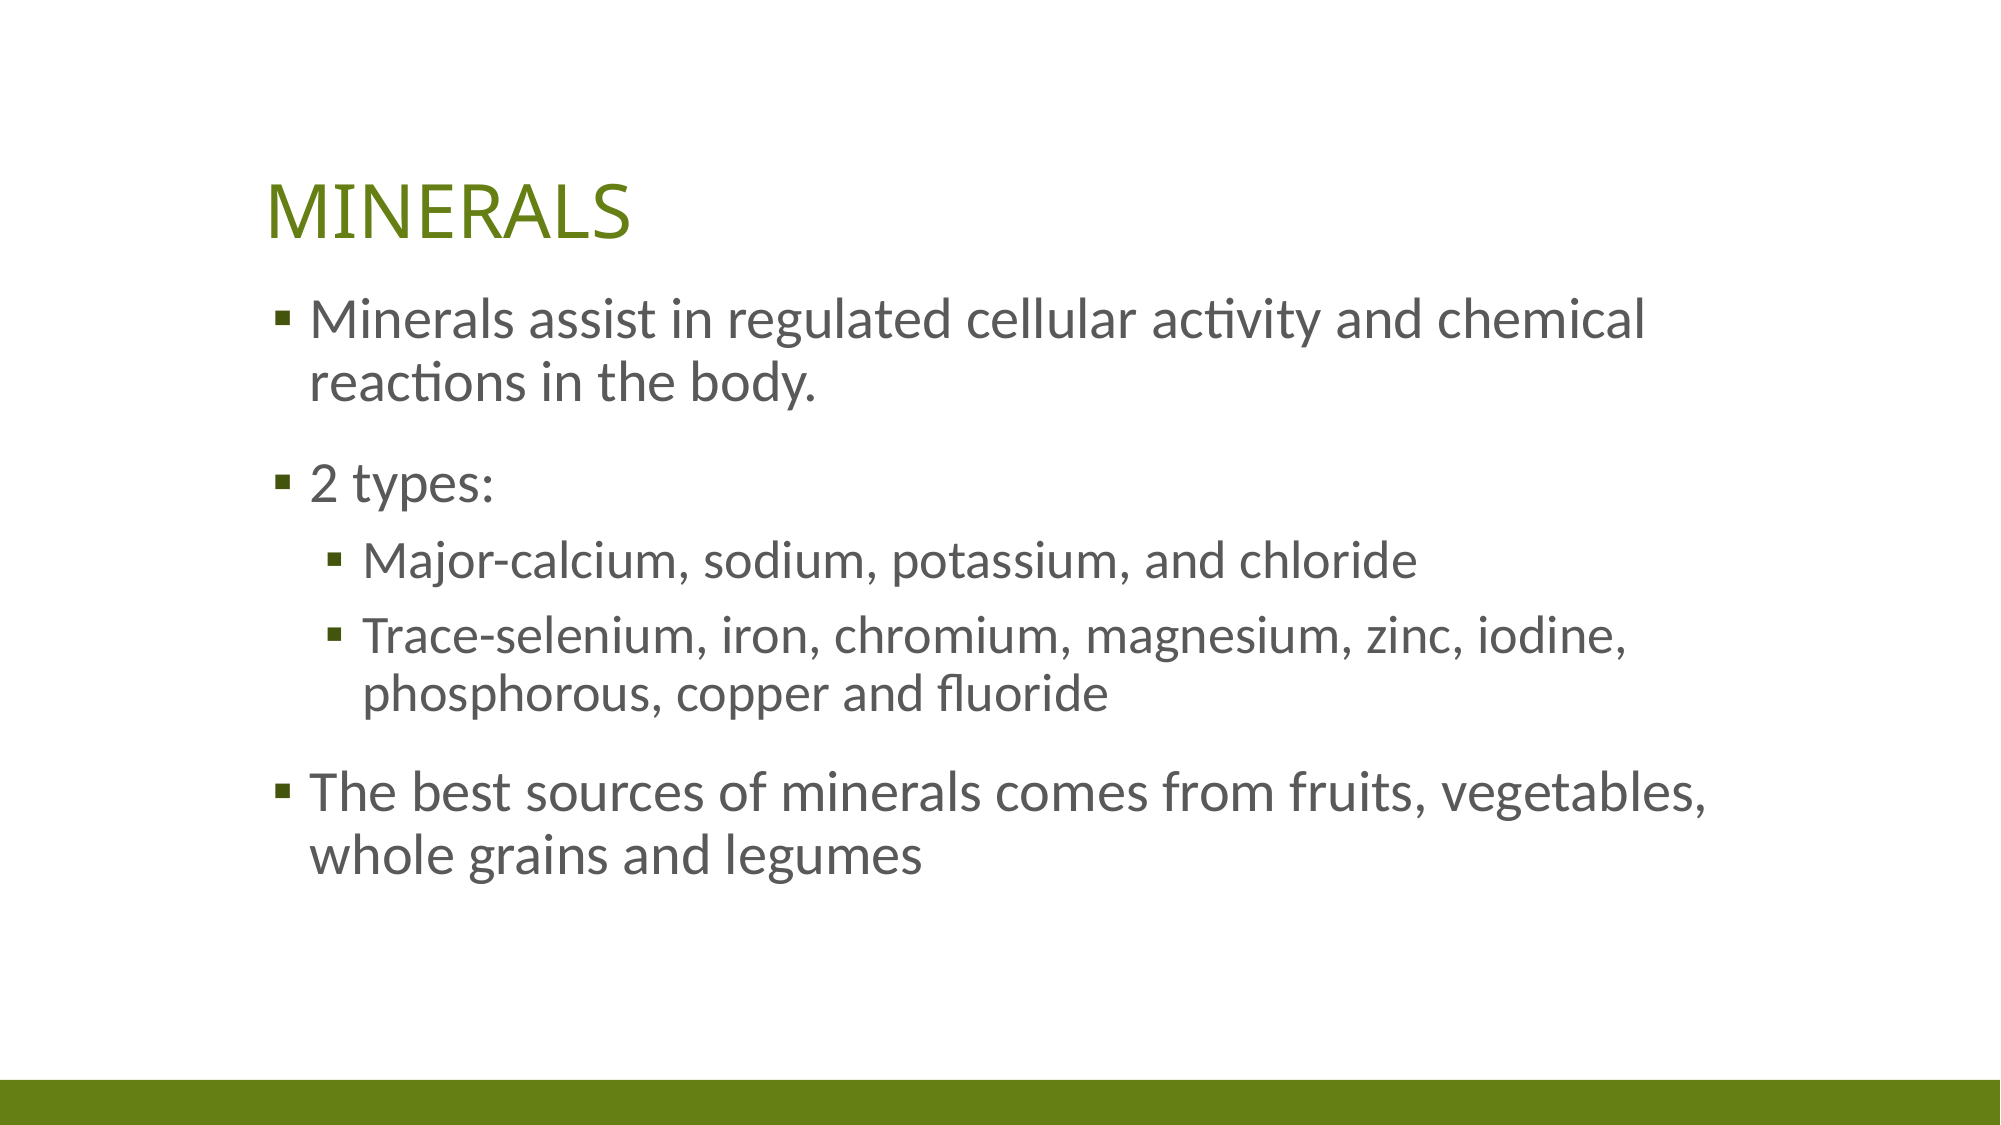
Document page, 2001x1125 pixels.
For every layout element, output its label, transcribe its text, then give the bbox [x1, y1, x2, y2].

title Minerals [249, 75, 1750, 263]
list Minerals assist in regulated cellular activity and chemical reactions in the body. 2 types: Major-calcium, sodium, potassium, and chloride Trace-selenium, iron, chromium, magnesium, zinc, iodine, phosphorous, copper and fluoride The best sources of minerals comes from fruits, vegetables, whole grains and legumes [249, 281, 1750, 1013]
